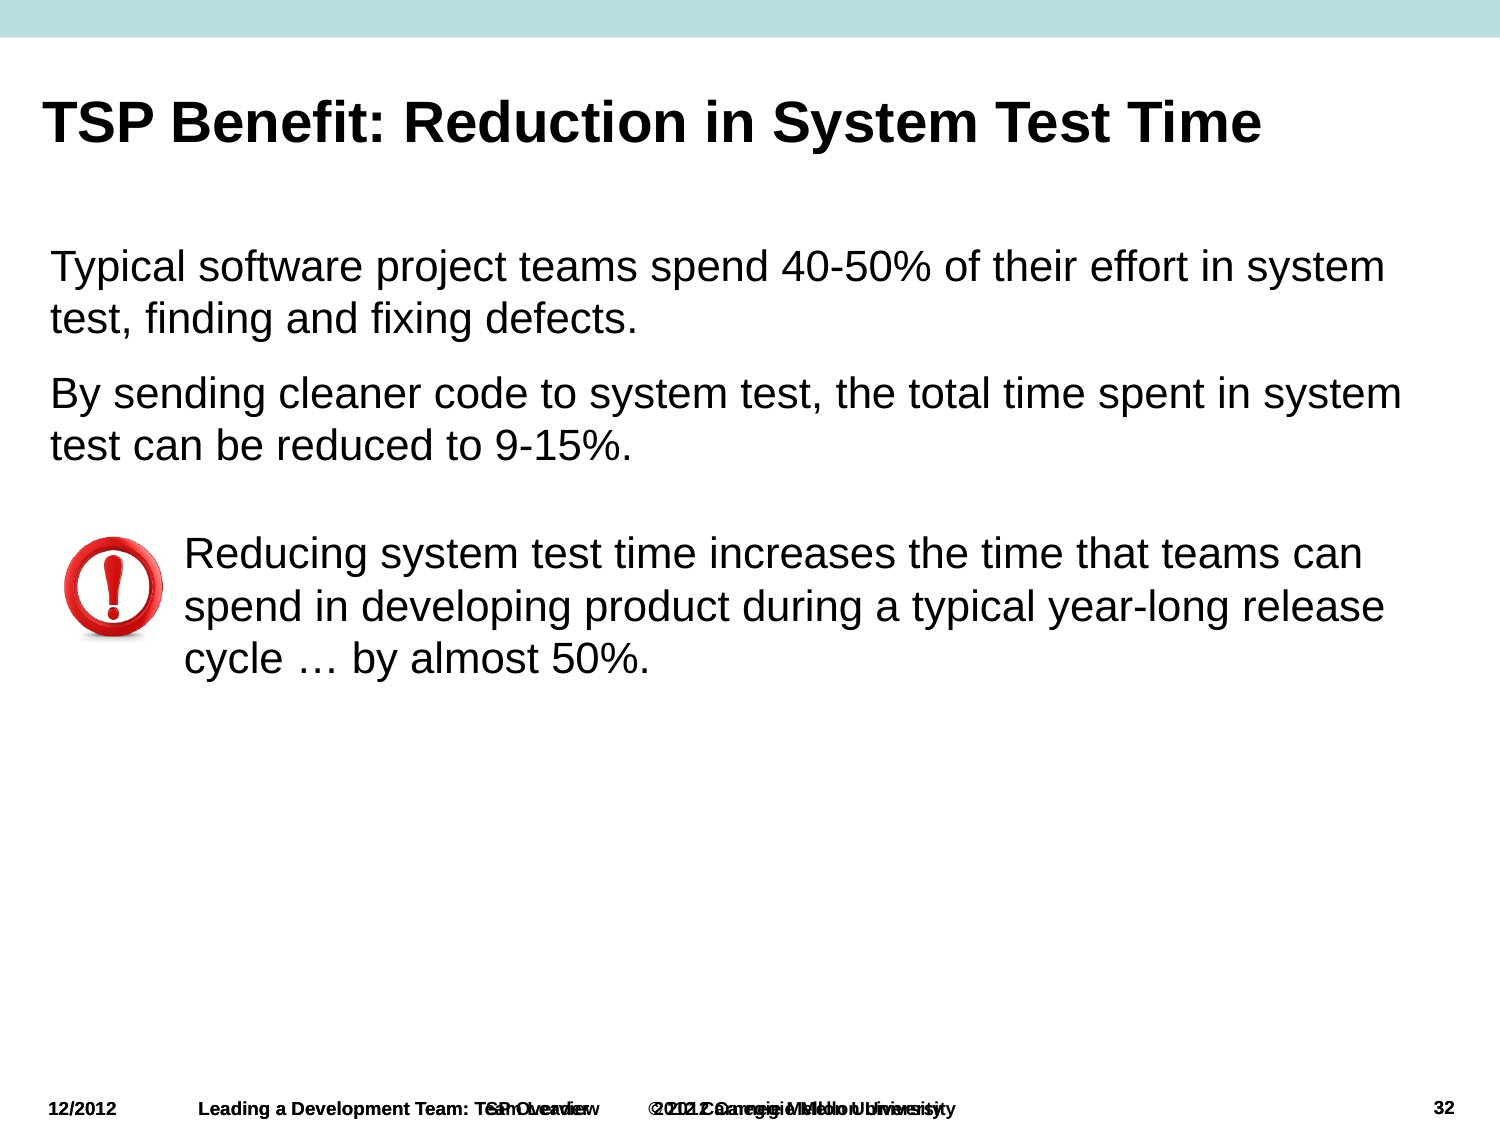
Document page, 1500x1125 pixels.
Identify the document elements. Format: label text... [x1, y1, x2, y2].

title TSP Benefit: Reduction in System Test Time [42, 97, 1438, 154]
picture [46, 521, 180, 654]
list Typical software project teams spend 40-50% of their effort in system test, finding and fixing defects. By sending cleaner code to system test, the total time spent in system test can be reduced to 9-15%. [50, 237, 1437, 1000]
text_box Reducing system test time increases the time that teams can spend in developing product during a typical year-long release cycle … by almost 50%. [168, 517, 1405, 744]
